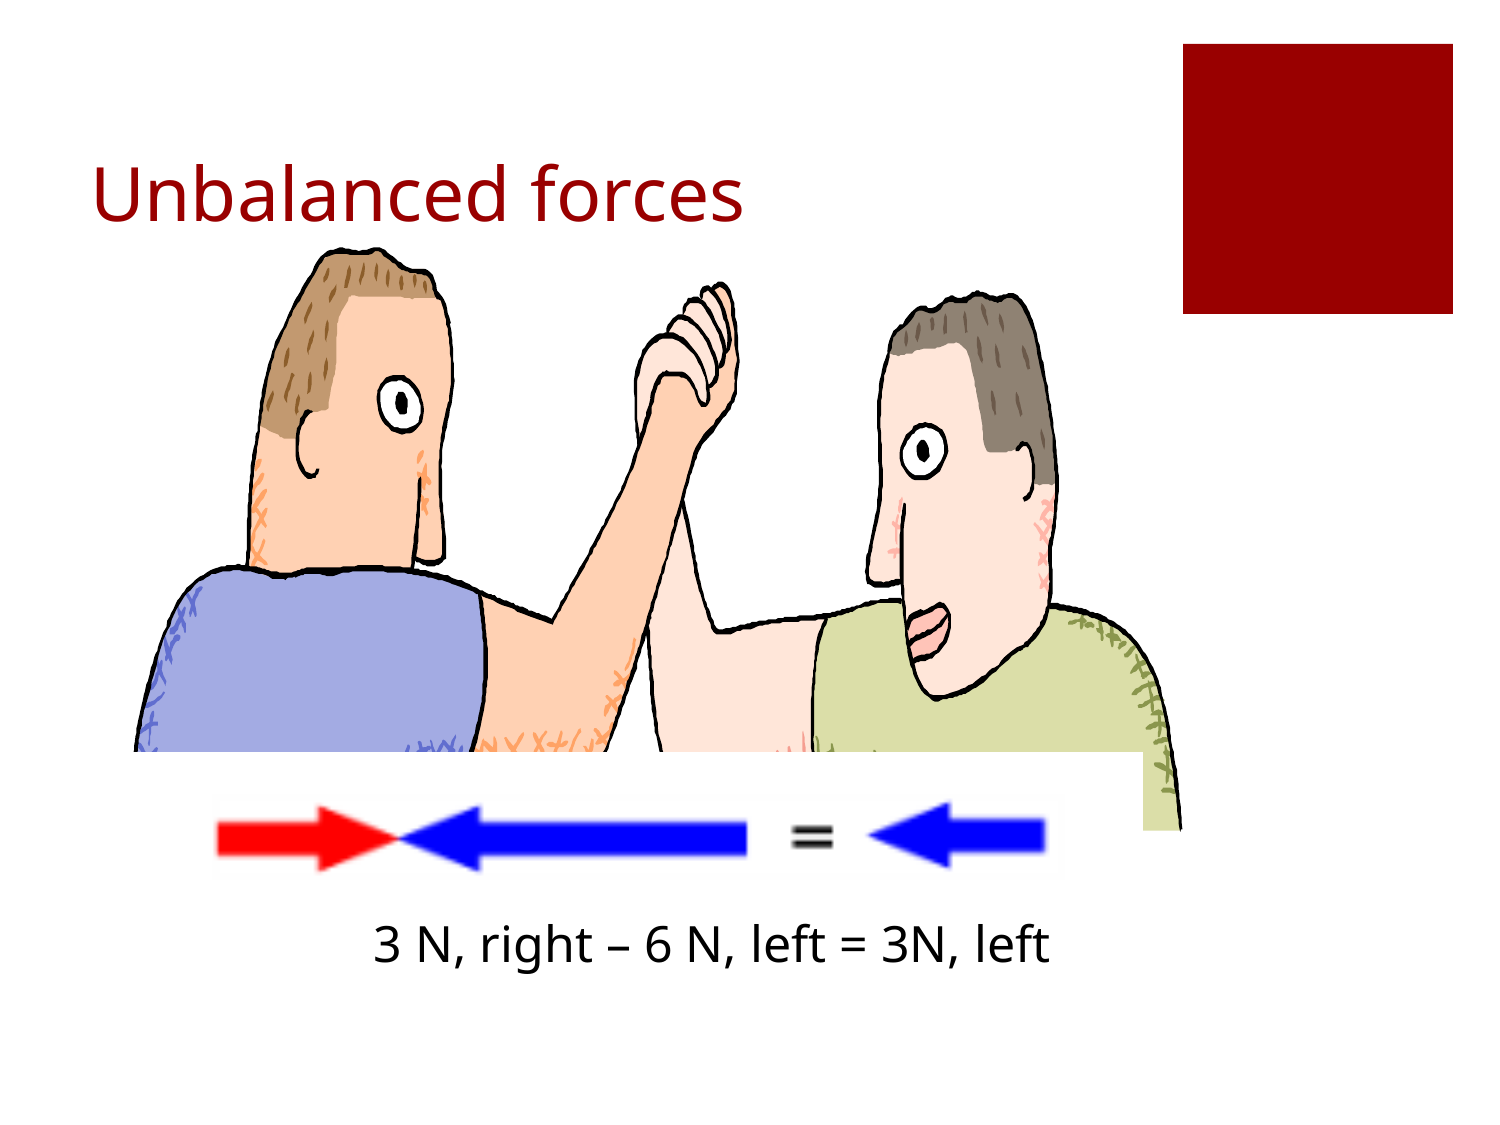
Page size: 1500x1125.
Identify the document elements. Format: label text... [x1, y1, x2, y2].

picture [129, 752, 1144, 906]
text_box 3 N, right – 6 N, left = 3N, left [359, 906, 1066, 981]
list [129, 221, 1199, 866]
title Unbalanced forces [75, 56, 1143, 244]
